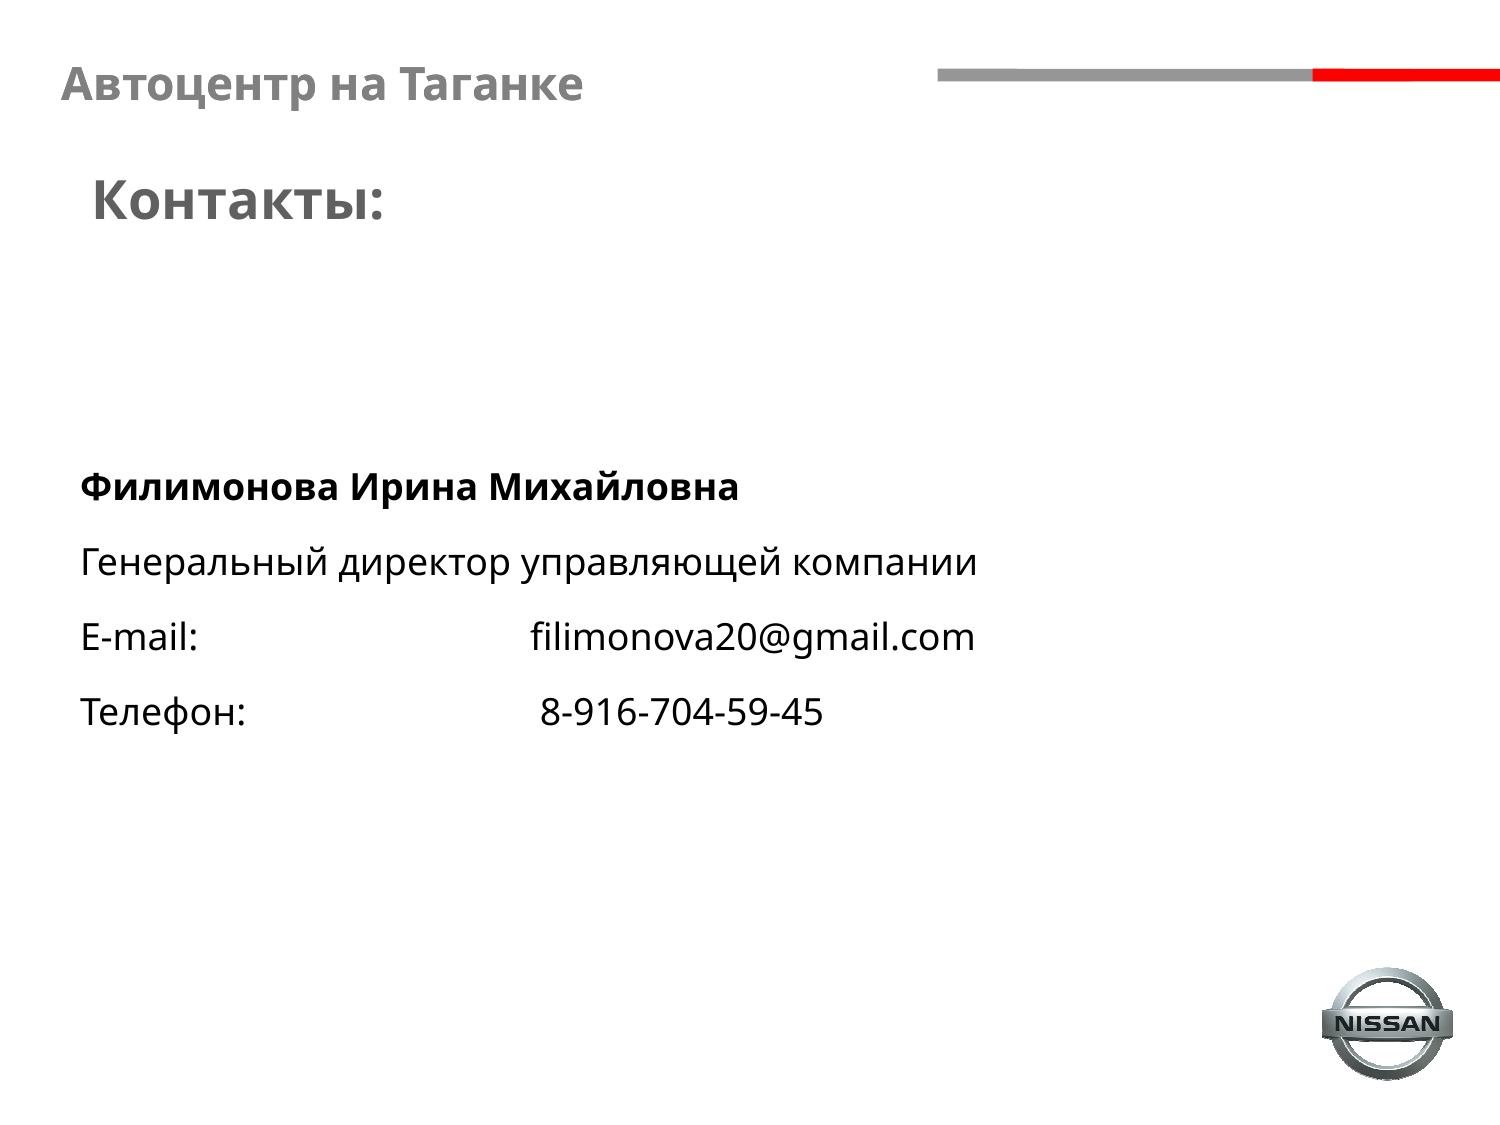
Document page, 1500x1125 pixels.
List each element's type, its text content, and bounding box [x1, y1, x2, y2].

list Филимонова Ирина Михайловна Генеральный директор управляющей компании E-mail: filimonova20@gmail.com Телефон: 8-916-704-59-45 [64, 432, 1471, 929]
list Контакты: [76, 125, 1436, 268]
